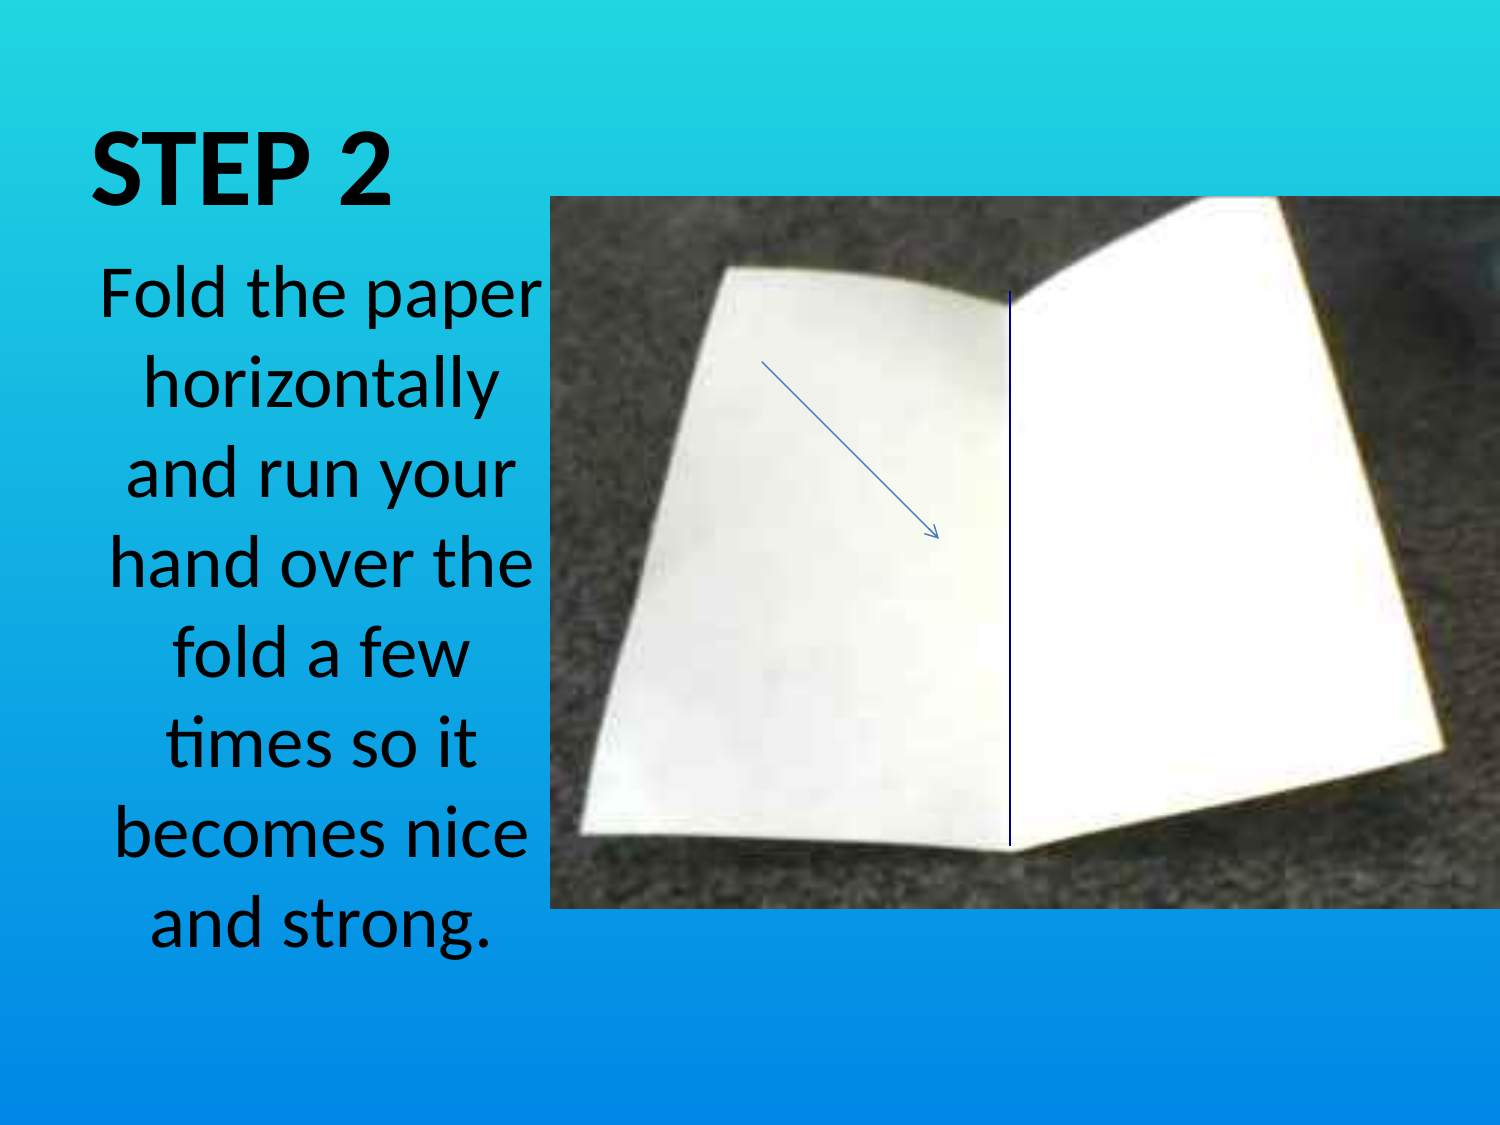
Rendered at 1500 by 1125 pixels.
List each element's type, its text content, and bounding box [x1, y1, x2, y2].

title STEP 2 [75, 44, 569, 235]
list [549, 196, 1500, 909]
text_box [761, 361, 940, 540]
list Fold the paper horizontally and run your hand over the fold a few times so it becomes nice and strong. [75, 235, 569, 1005]
